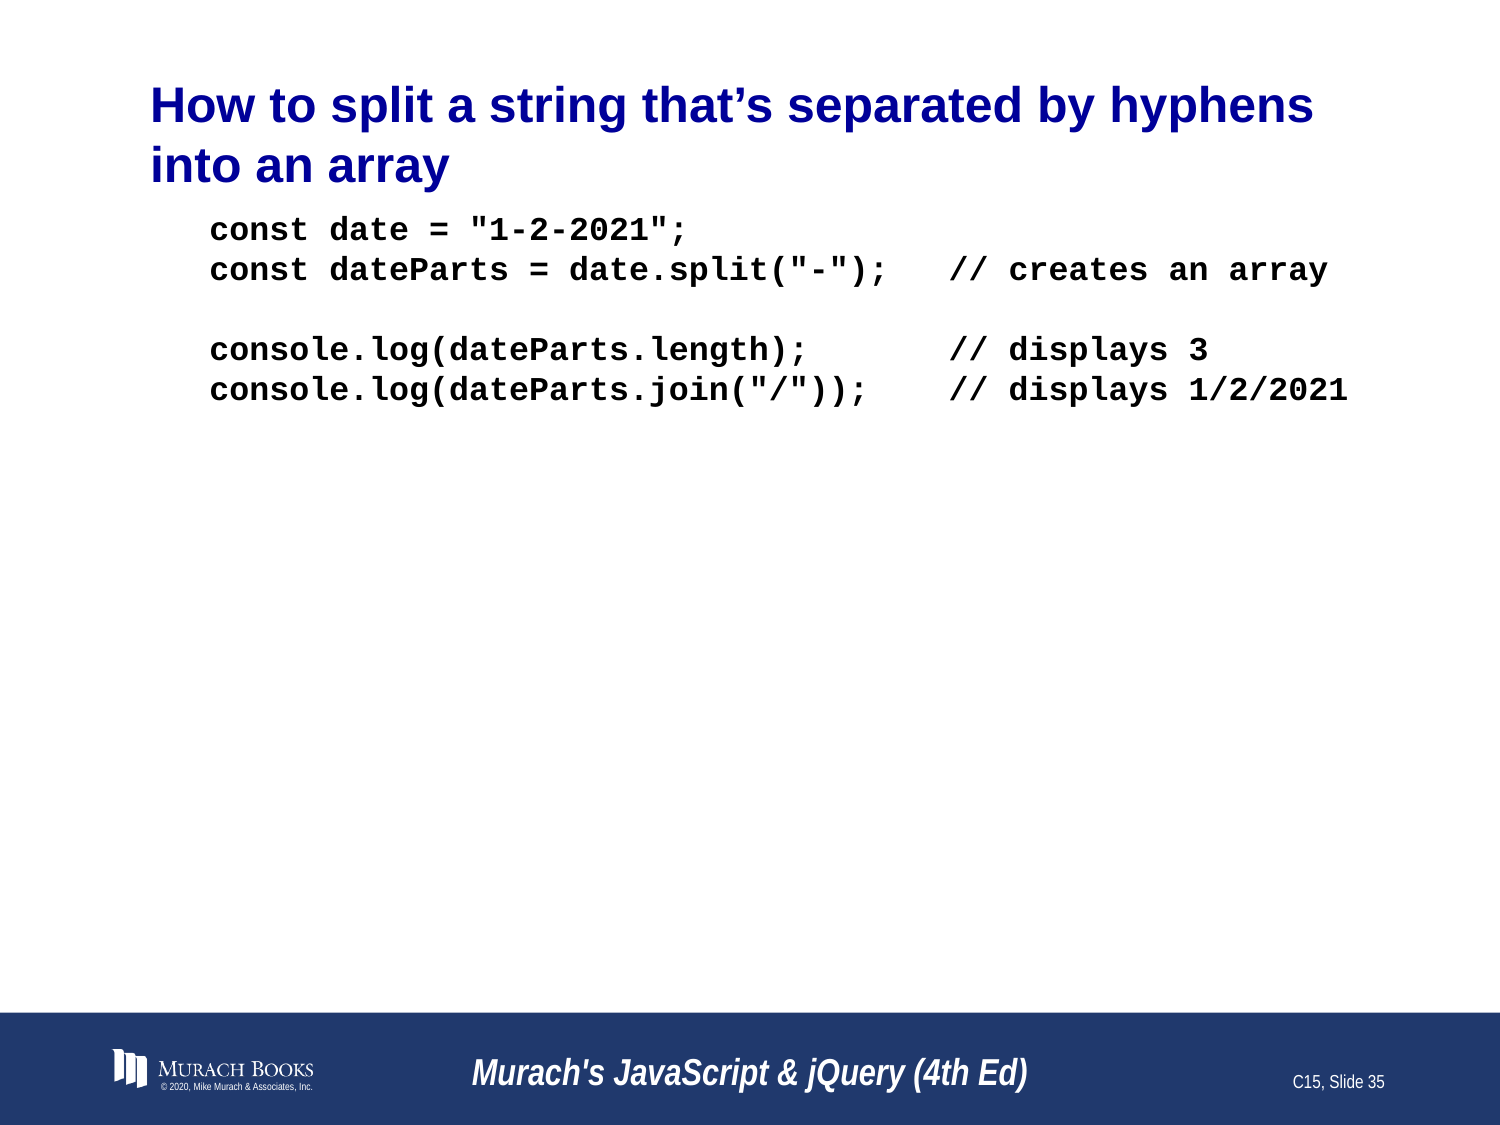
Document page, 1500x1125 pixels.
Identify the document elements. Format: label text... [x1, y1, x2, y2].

title How to split a string that’s separated by hyphens into an array [150, 72, 1350, 194]
slide_number Murach's JavaScript & jQuery (4th Ed) [463, 1025, 1050, 1100]
list const date = "1-2-2021"; const dateParts = date.split("-"); // creates an array console.log(dateParts.length); // displays 3 console.log(dateParts.join("/")); // displays 1/2/2021 [137, 200, 1375, 1000]
slide_number C15, Slide 35 [1087, 1025, 1400, 1100]
footer © 2020, Mike Murach & Associates, Inc. [12, 1025, 463, 1100]
